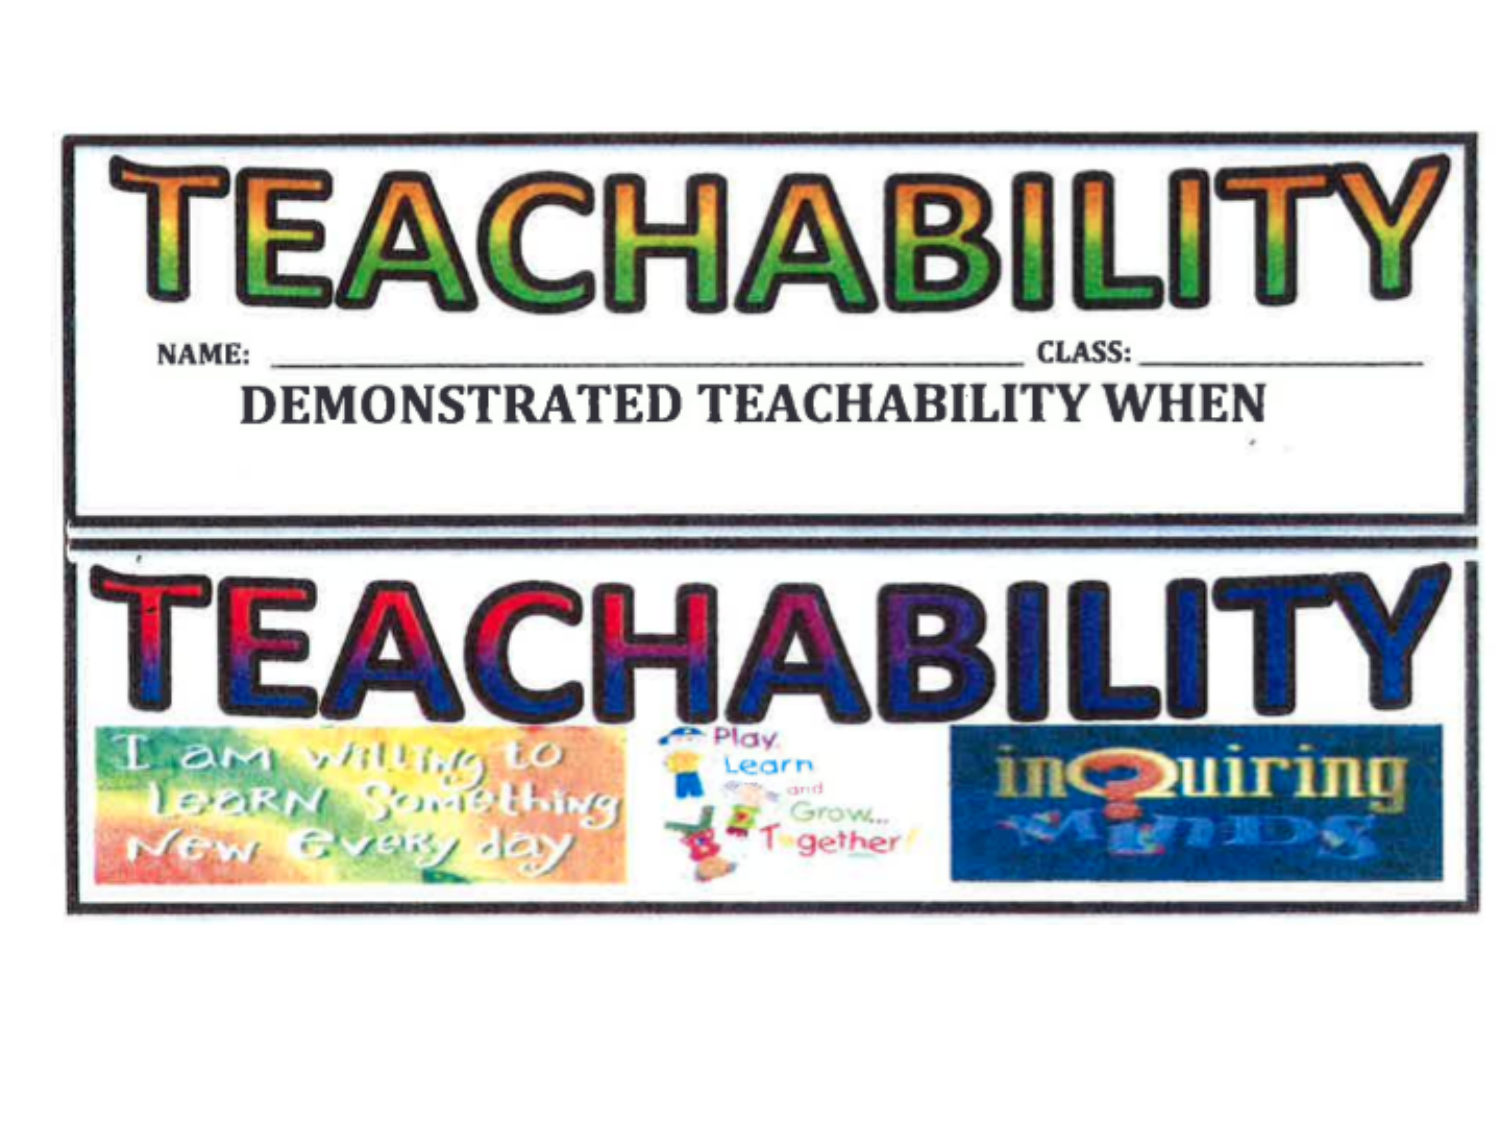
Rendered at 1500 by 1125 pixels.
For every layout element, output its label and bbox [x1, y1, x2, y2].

picture [47, 126, 1500, 926]
